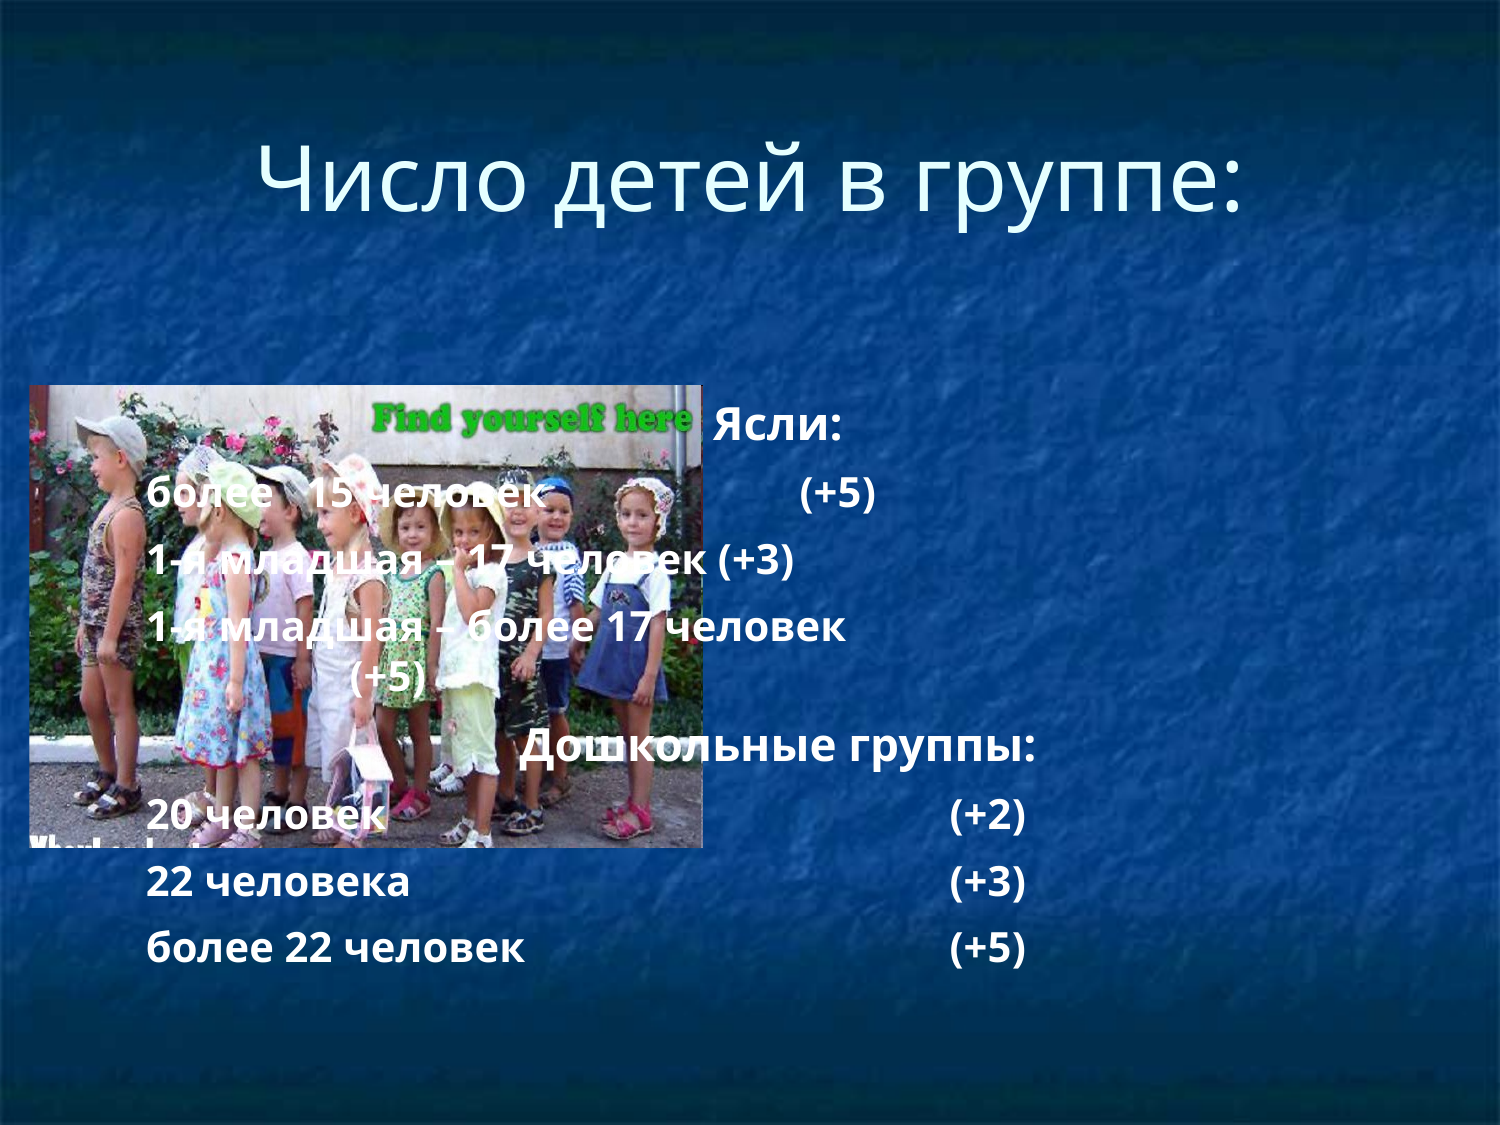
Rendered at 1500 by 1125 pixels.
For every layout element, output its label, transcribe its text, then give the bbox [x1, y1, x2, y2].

list Ясли: более 15 человек (+5) 1-я младшая – 17 человек (+3) 1-я младшая – более 17 человек (+5) Дошкольные группы: 20 человек (+2) 22 человека (+3) более 22 человек (+5) [74, 324, 1425, 1000]
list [29, 385, 704, 848]
title Число детей в группе: [74, 57, 1425, 293]
picture [0, 0, 1500, 1125]
